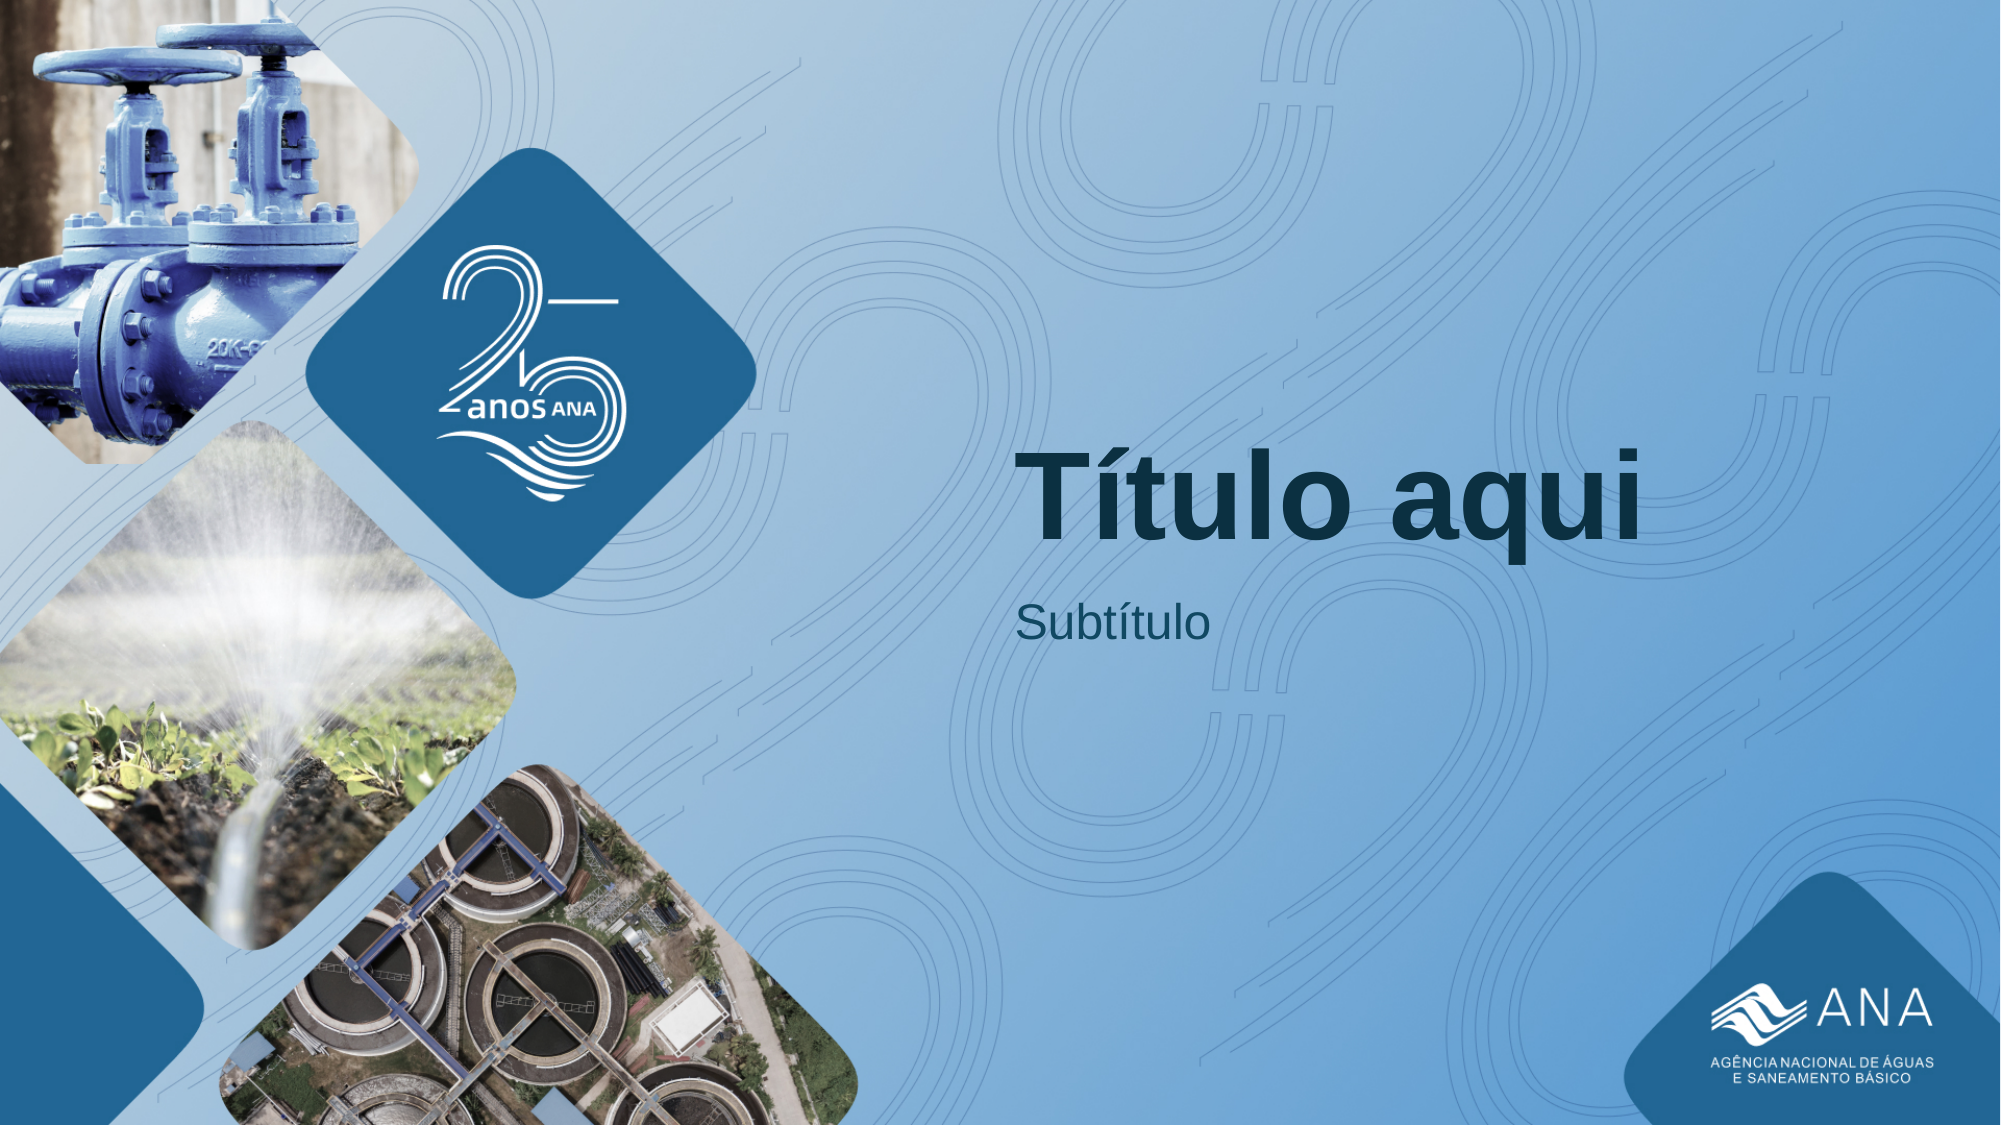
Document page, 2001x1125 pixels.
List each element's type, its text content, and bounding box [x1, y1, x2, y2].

picture [0, 0, 2001, 1125]
subtitle Subtítulo [999, 589, 1817, 744]
title Título aqui [999, 393, 1972, 575]
